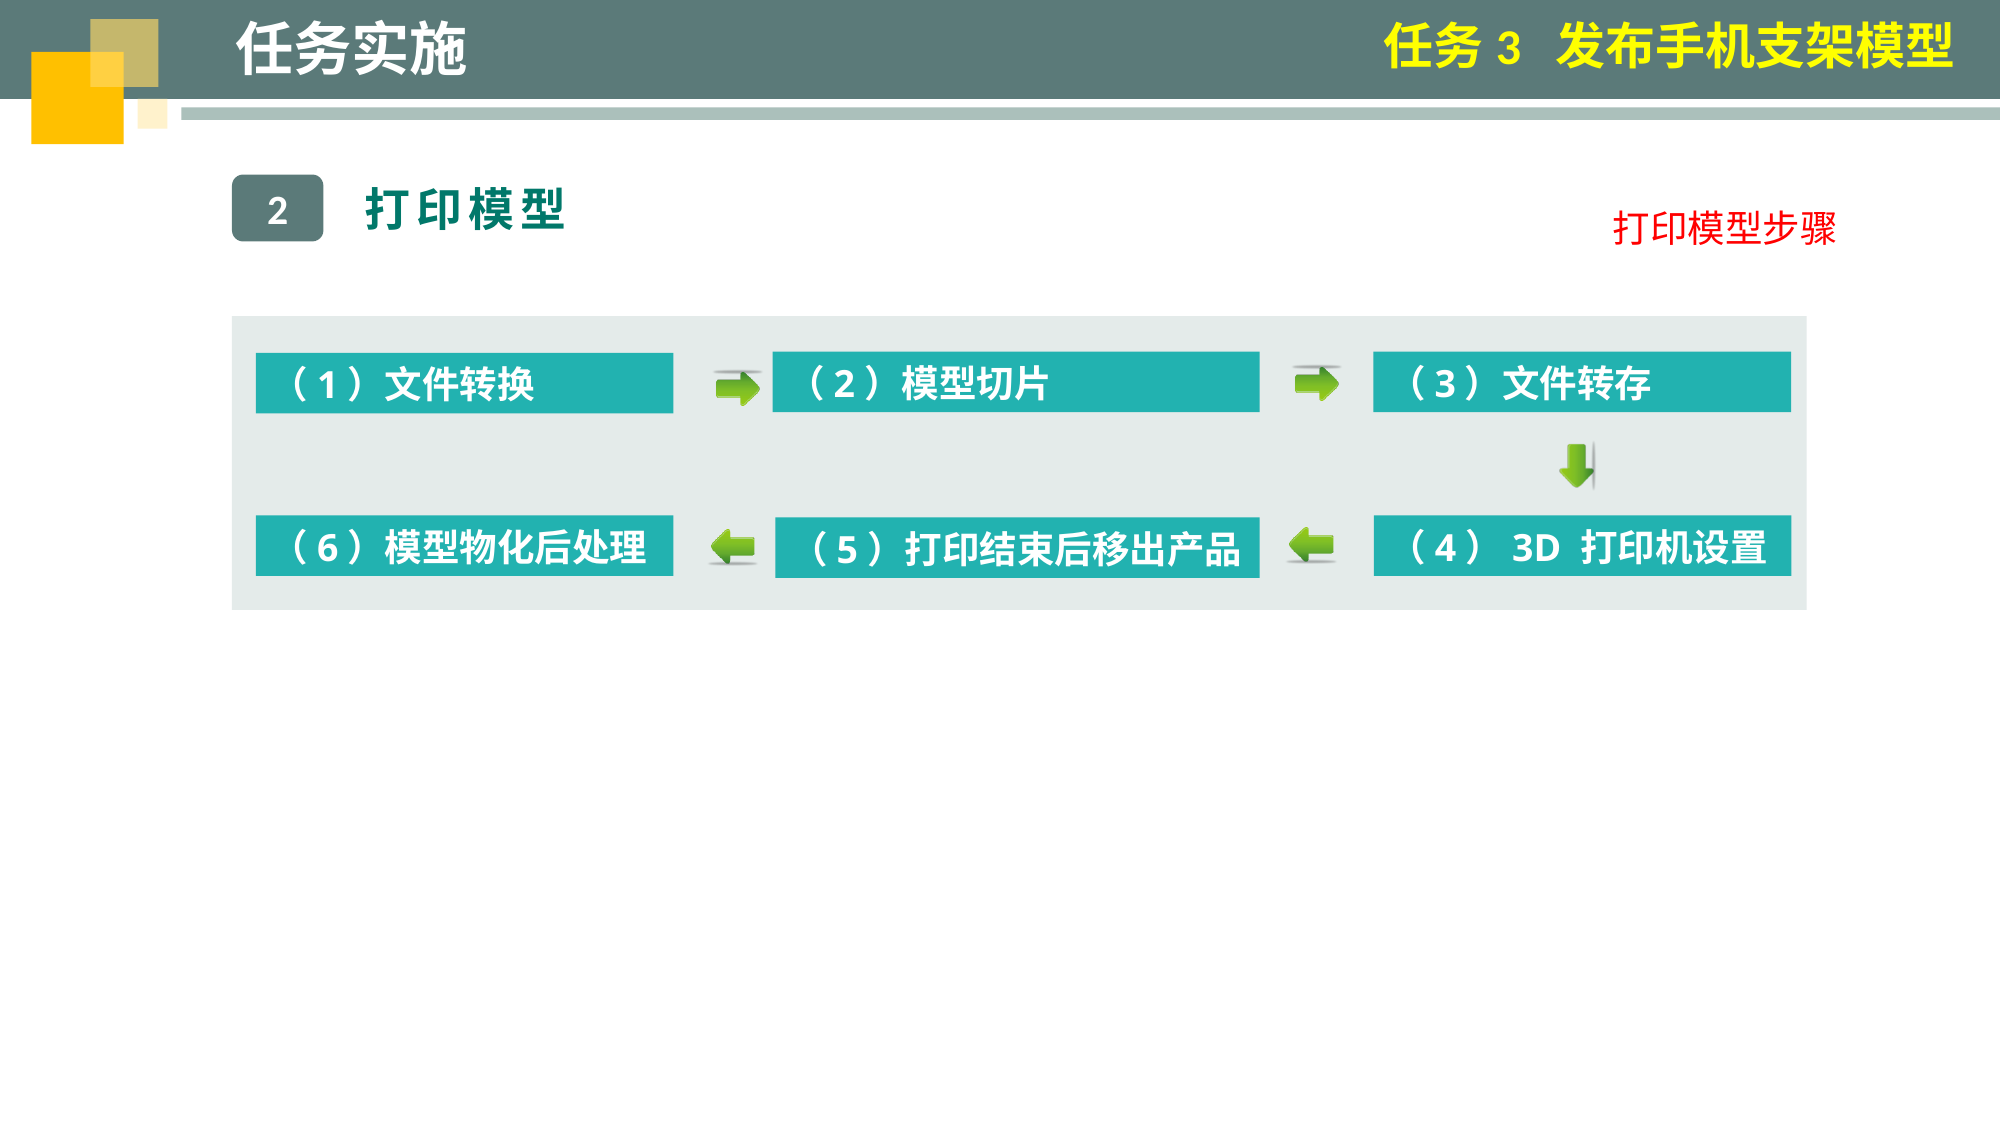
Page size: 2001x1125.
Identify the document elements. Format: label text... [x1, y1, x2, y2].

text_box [0, 0, 2000, 145]
text_box 打印模型步骤 [1590, 196, 1860, 257]
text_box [231, 172, 626, 244]
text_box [231, 316, 1807, 610]
